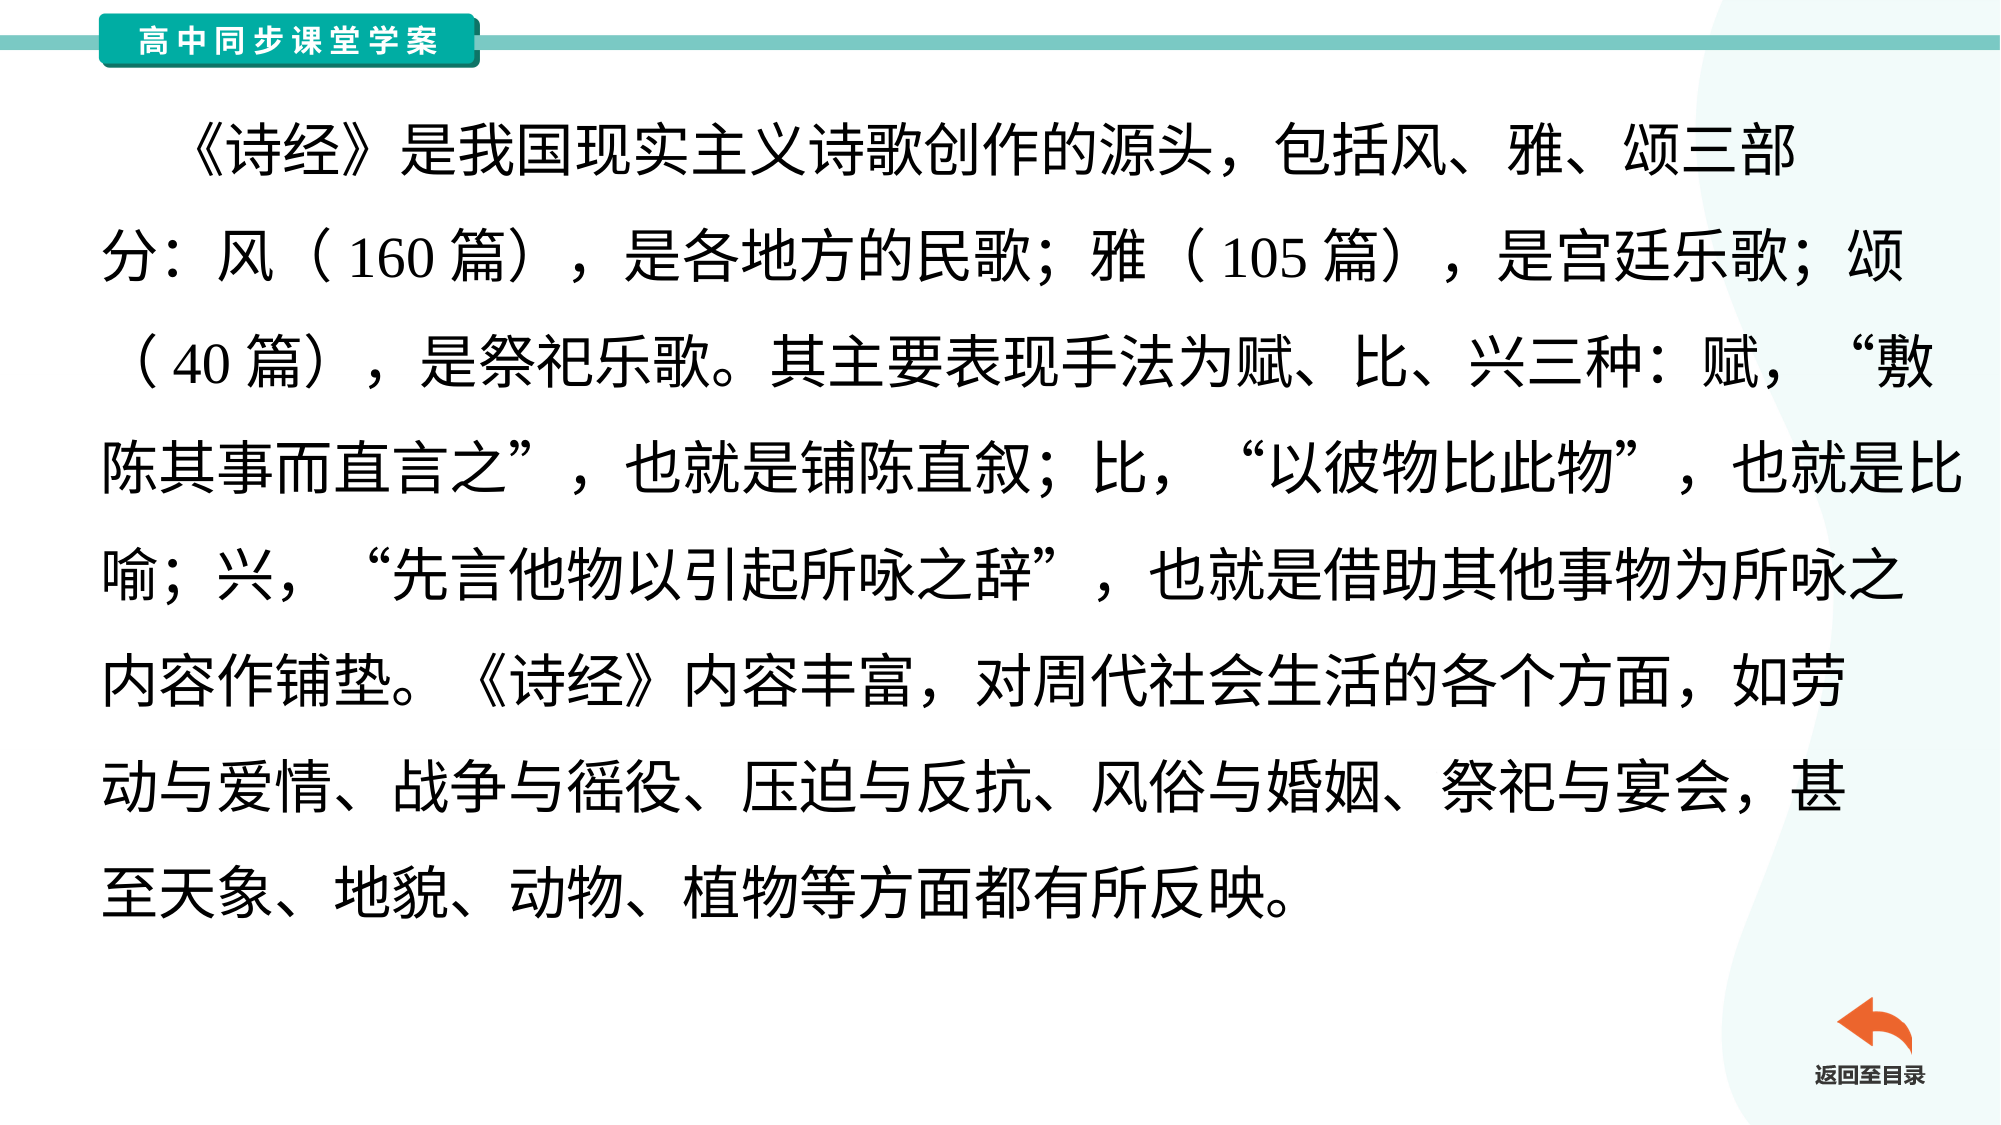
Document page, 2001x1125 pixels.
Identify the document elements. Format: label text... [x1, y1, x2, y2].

picture [0, 0, 2000, 1125]
text_box 《诗经》是我国现实主义诗歌创作的源头，包括风、雅、颂三部 分：风（160篇），是各地方的民歌；雅（105篇），是宫廷乐歌；颂 （40篇），是祭祀乐歌。其主要表现手法为赋、比、兴三种：赋，“敷 陈其事而直言之”，也就是铺陈直叙；比，“以彼物比此物”，也就是比 喻；兴，“先言他物以引起所咏之辞”，也就是借助其他事物为所咏之 内容作铺垫。《诗经》内容丰富，对周代社会生活的各个方面，如劳 动与爱情、战争与徭役、压迫与反抗、风俗与婚姻、祭祀与宴会，甚 至天象、地貌、动物、植物等方面都有所反映。 [100, 76, 1899, 927]
